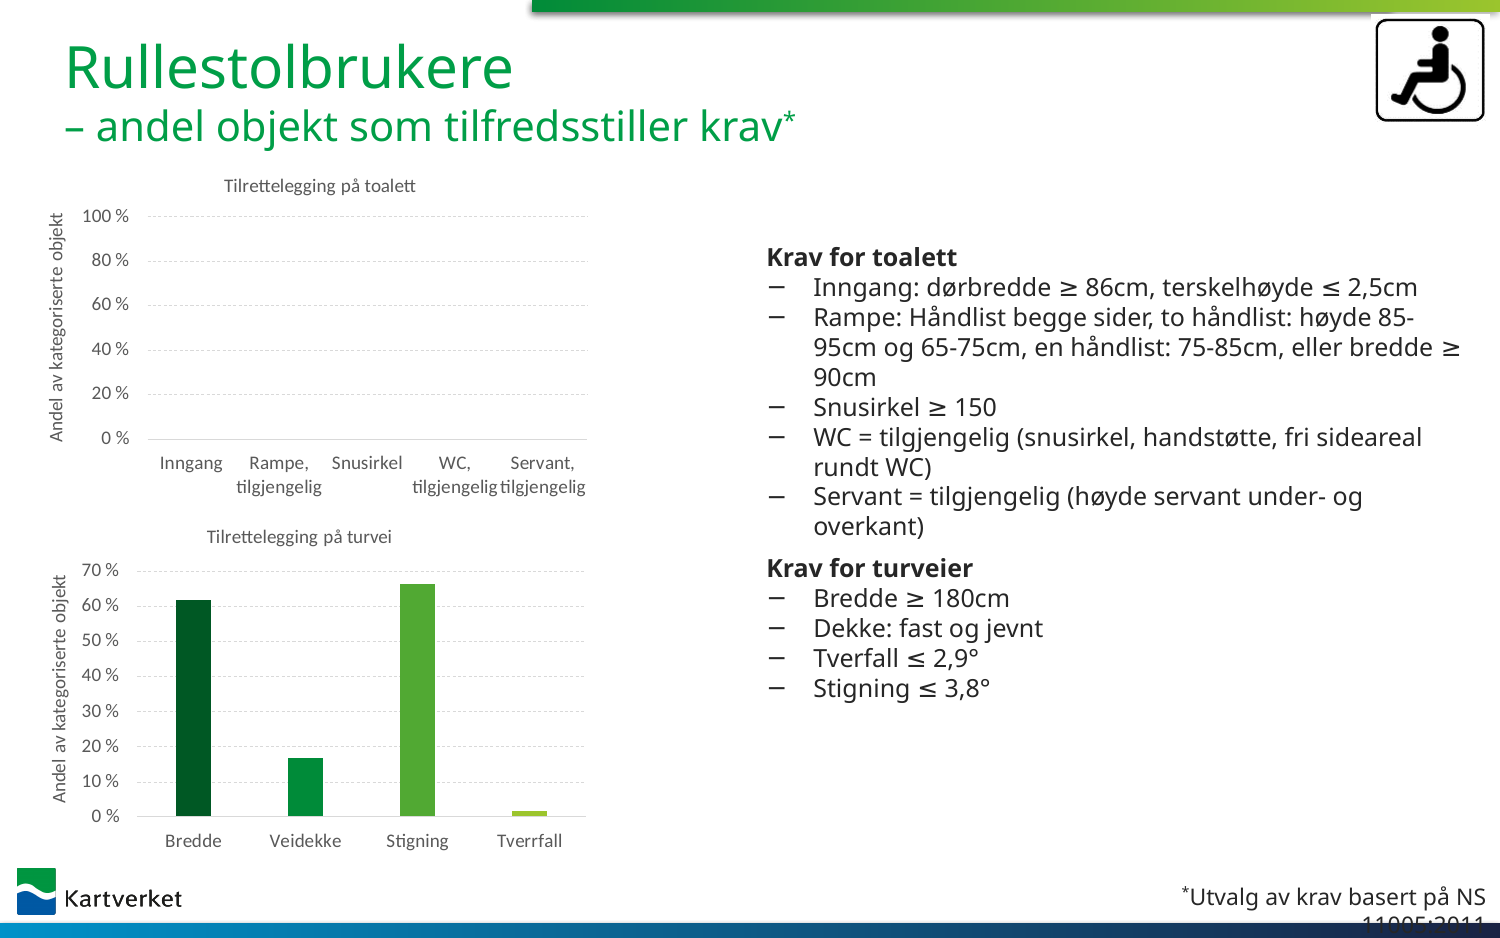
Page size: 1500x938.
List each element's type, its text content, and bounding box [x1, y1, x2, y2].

picture [41, 166, 598, 505]
text_box Krav for toalett Inngang: dørbredde ≥ 86cm, terskelhøyde ≤ 2,5cm Rampe: Håndlist begge sider, to håndlist: høyde 85-95cm og 65-75cm, en håndlist: 75-85cm, eller bredde ≥ 90cm Snusirkel ≥ 150 WC = tilgjengelig (snusirkel, handstøtte, fri sideareal rundt WC) Servant = tilgjengelig (høyde servant under- og overkant) [751, 234, 1483, 545]
text_box Krav for turveier Bredde ≥ 180cm Dekke: fast og jevnt Tverfall ≤ 2,9° Stigning ≤ 3,8° [751, 545, 1483, 710]
text_box *Utvalg av krav basert på NS 11005:2011 [1068, 873, 1500, 938]
picture [1371, 13, 1491, 127]
picture [41, 520, 597, 859]
text_box Rullestolbrukere – andel objekt som tilfredsstiller krav* [49, 14, 1431, 158]
